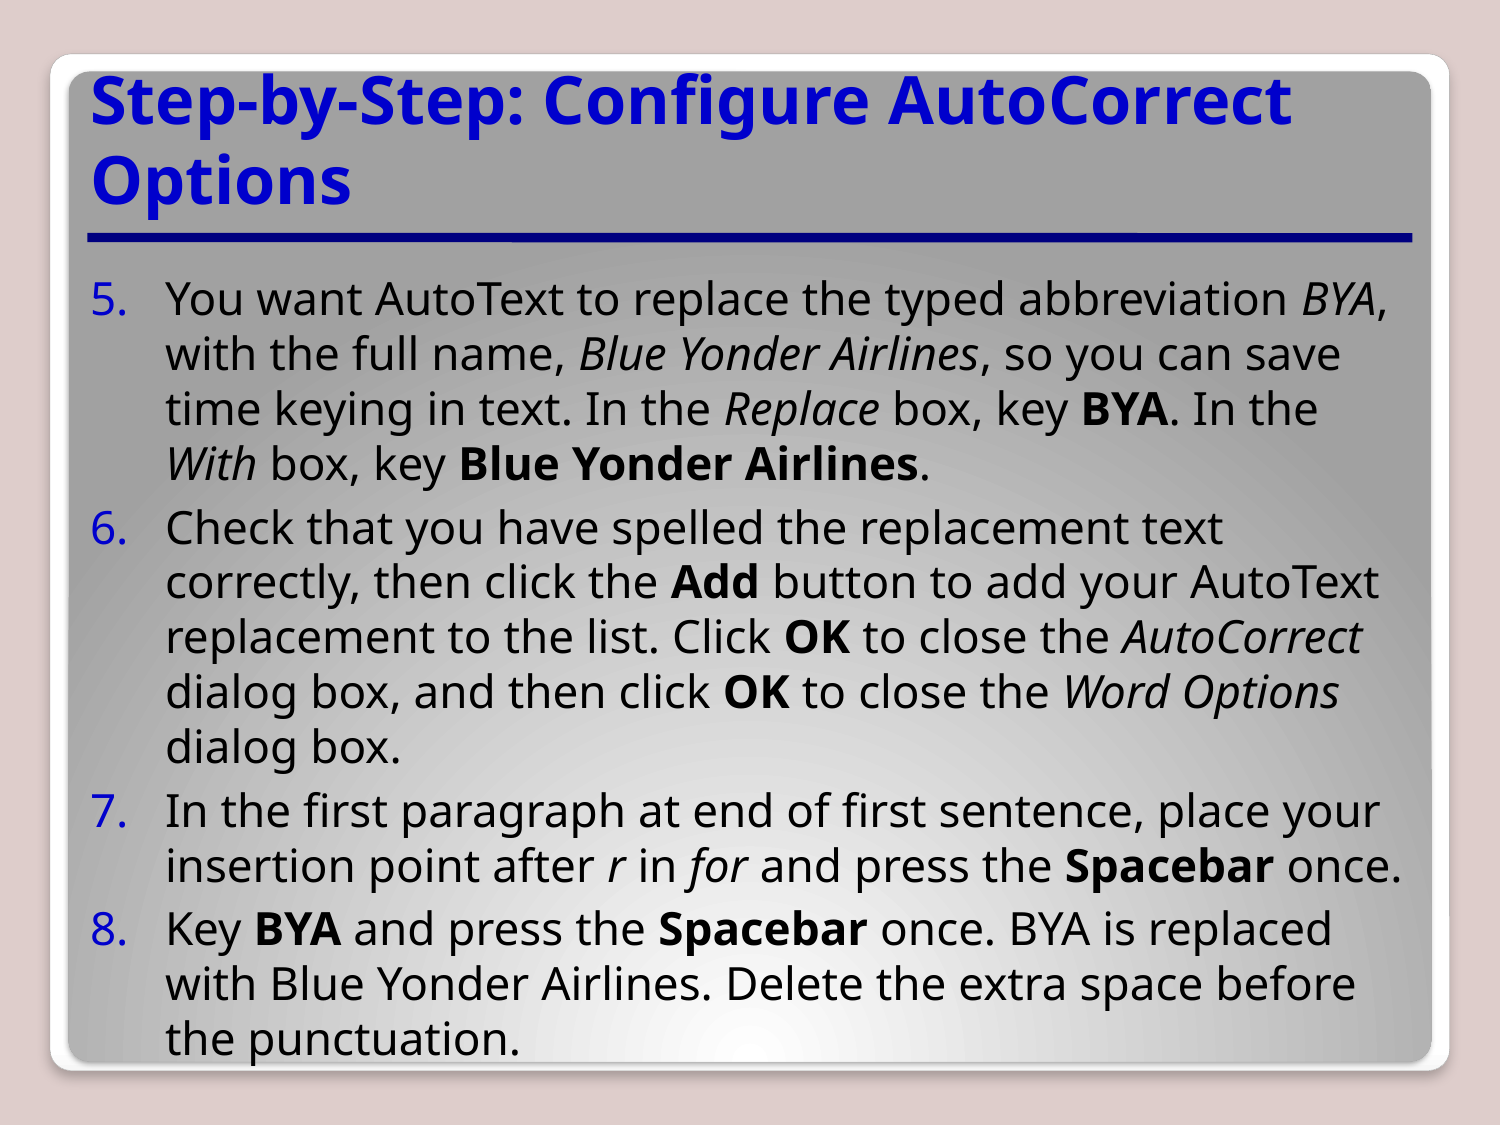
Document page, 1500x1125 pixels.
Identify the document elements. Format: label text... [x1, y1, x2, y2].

list You want AutoText to replace the typed abbreviation BYA, with the full name, Blue Yonder Airlines, so you can save time keying in text. In the Replace box, key BYA. In the With box, key Blue Yonder Airlines. Check that you have spelled the replacement text correctly, then click the Add button to add your AutoText replacement to the list. Click OK to close the AutoCorrect dialog box, and then click OK to close the Word Options dialog box. In the first paragraph at end of first sentence, place your insertion point after r in for and press the Spacebar once. Key BYA and press the Spacebar once. BYA is replaced with Blue Yonder Airlines. Delete the extra space before the punctuation. [74, 262, 1426, 1063]
title Step-by-Step: Configure AutoCorrect Options [74, 74, 1426, 226]
